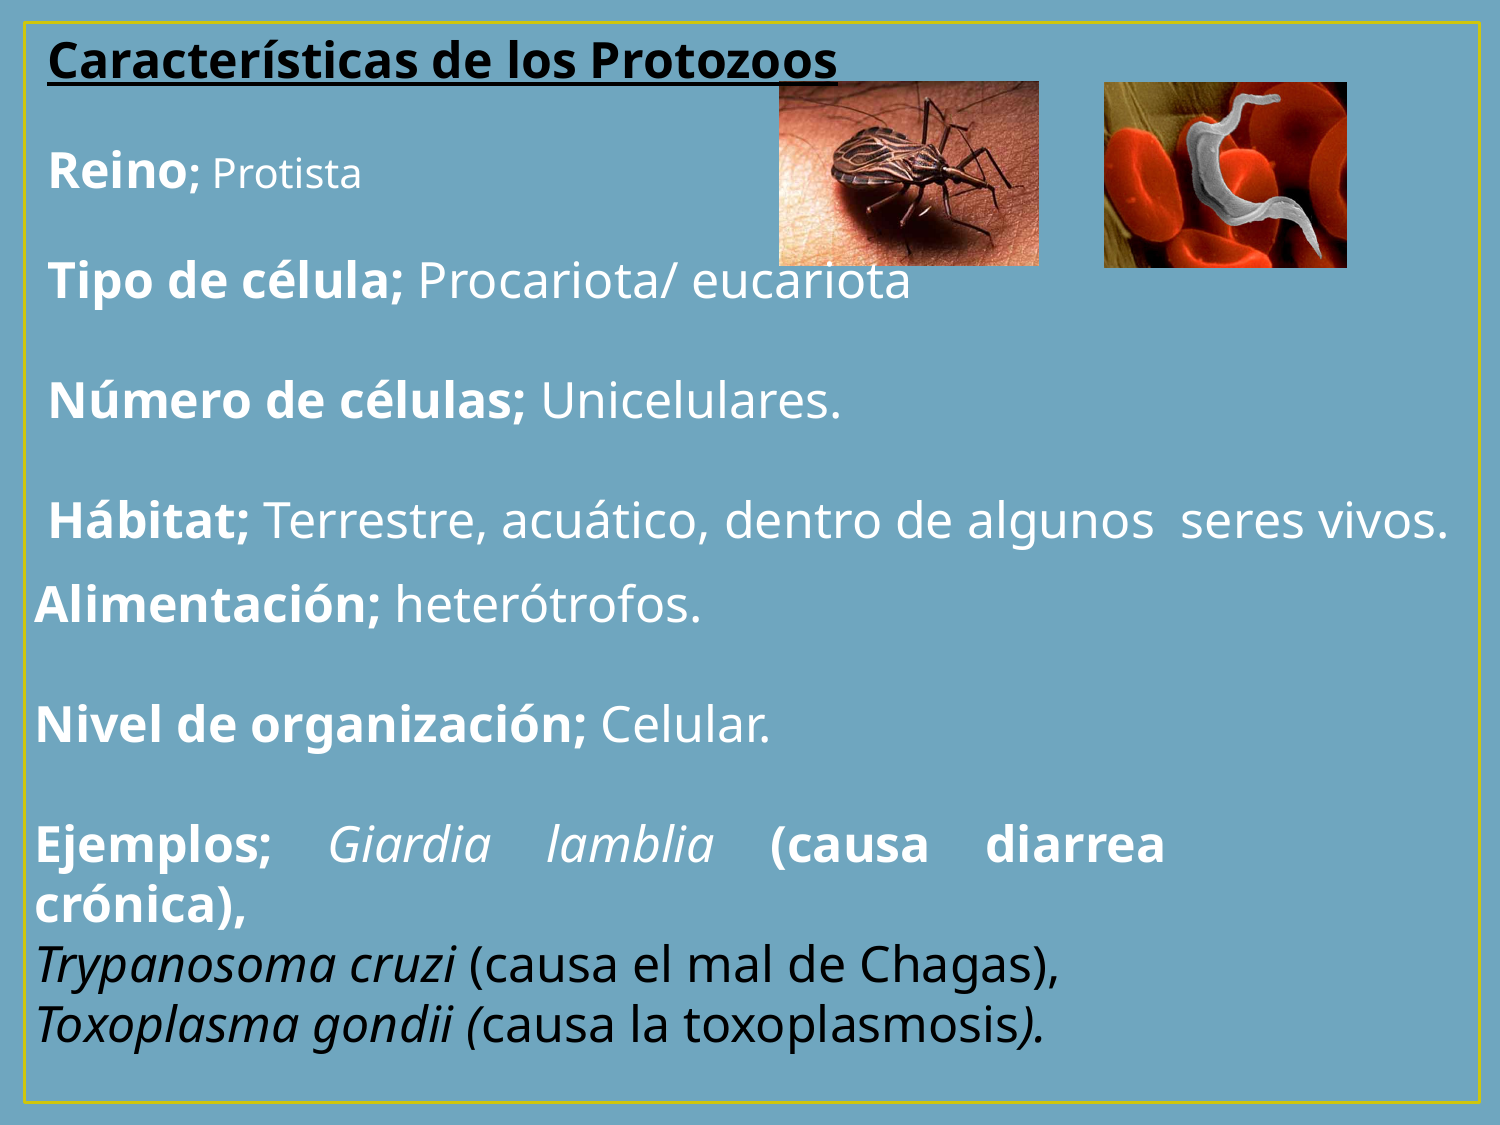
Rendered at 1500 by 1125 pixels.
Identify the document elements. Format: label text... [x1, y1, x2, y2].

picture [1104, 82, 1347, 268]
text_box Características de los Protozoos Reino; Protista Tipo de célula; Procariota/ eucariota Número de células; Unicelulares. Hábitat; Terrestre, acuático, dentro de algunos seres vivos. [32, 21, 1466, 607]
picture [779, 80, 1039, 266]
text_box Alimentación; heterótrofos. Nivel de organización; Celular. Ejemplos; Giardia lamblia (causa diarrea crónica), Trypanosoma cruzi (causa el mal de Chagas), Toxoplasma gondii (causa la toxoplasmosis). [19, 564, 1182, 1060]
